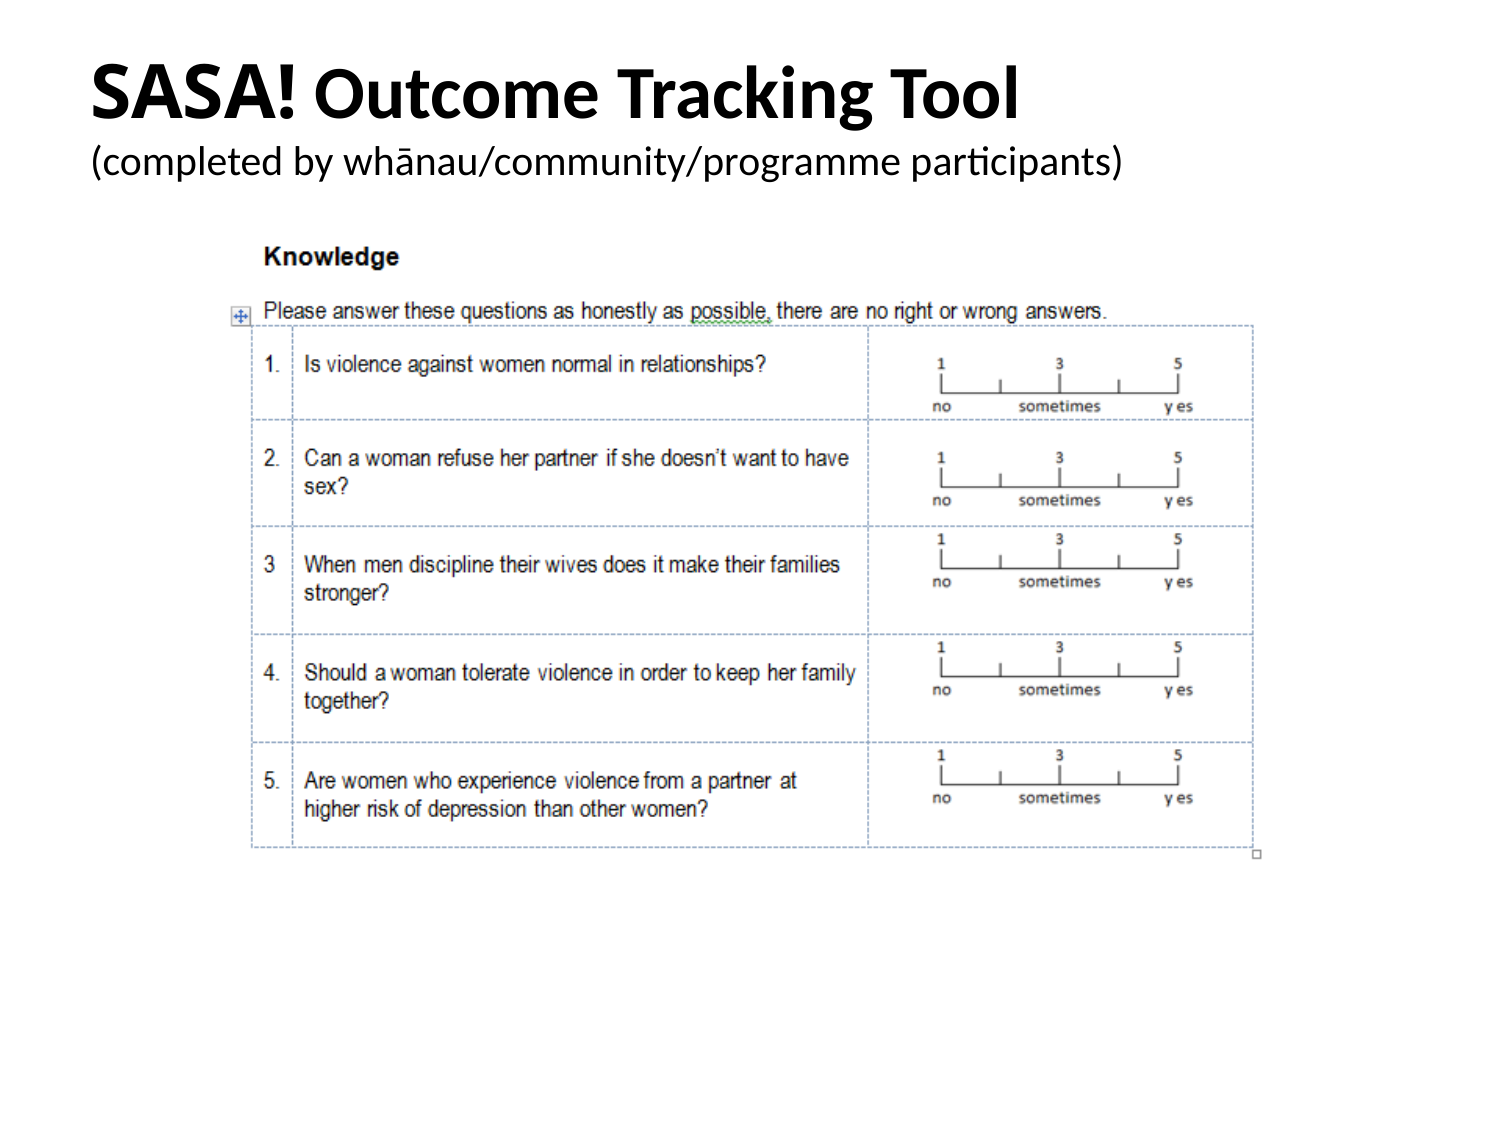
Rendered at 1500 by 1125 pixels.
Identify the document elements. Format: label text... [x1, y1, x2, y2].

title SASA! Outcome Tracking Tool (completed by whānau/community/programme participants) [75, 45, 1425, 233]
picture [206, 225, 1294, 900]
